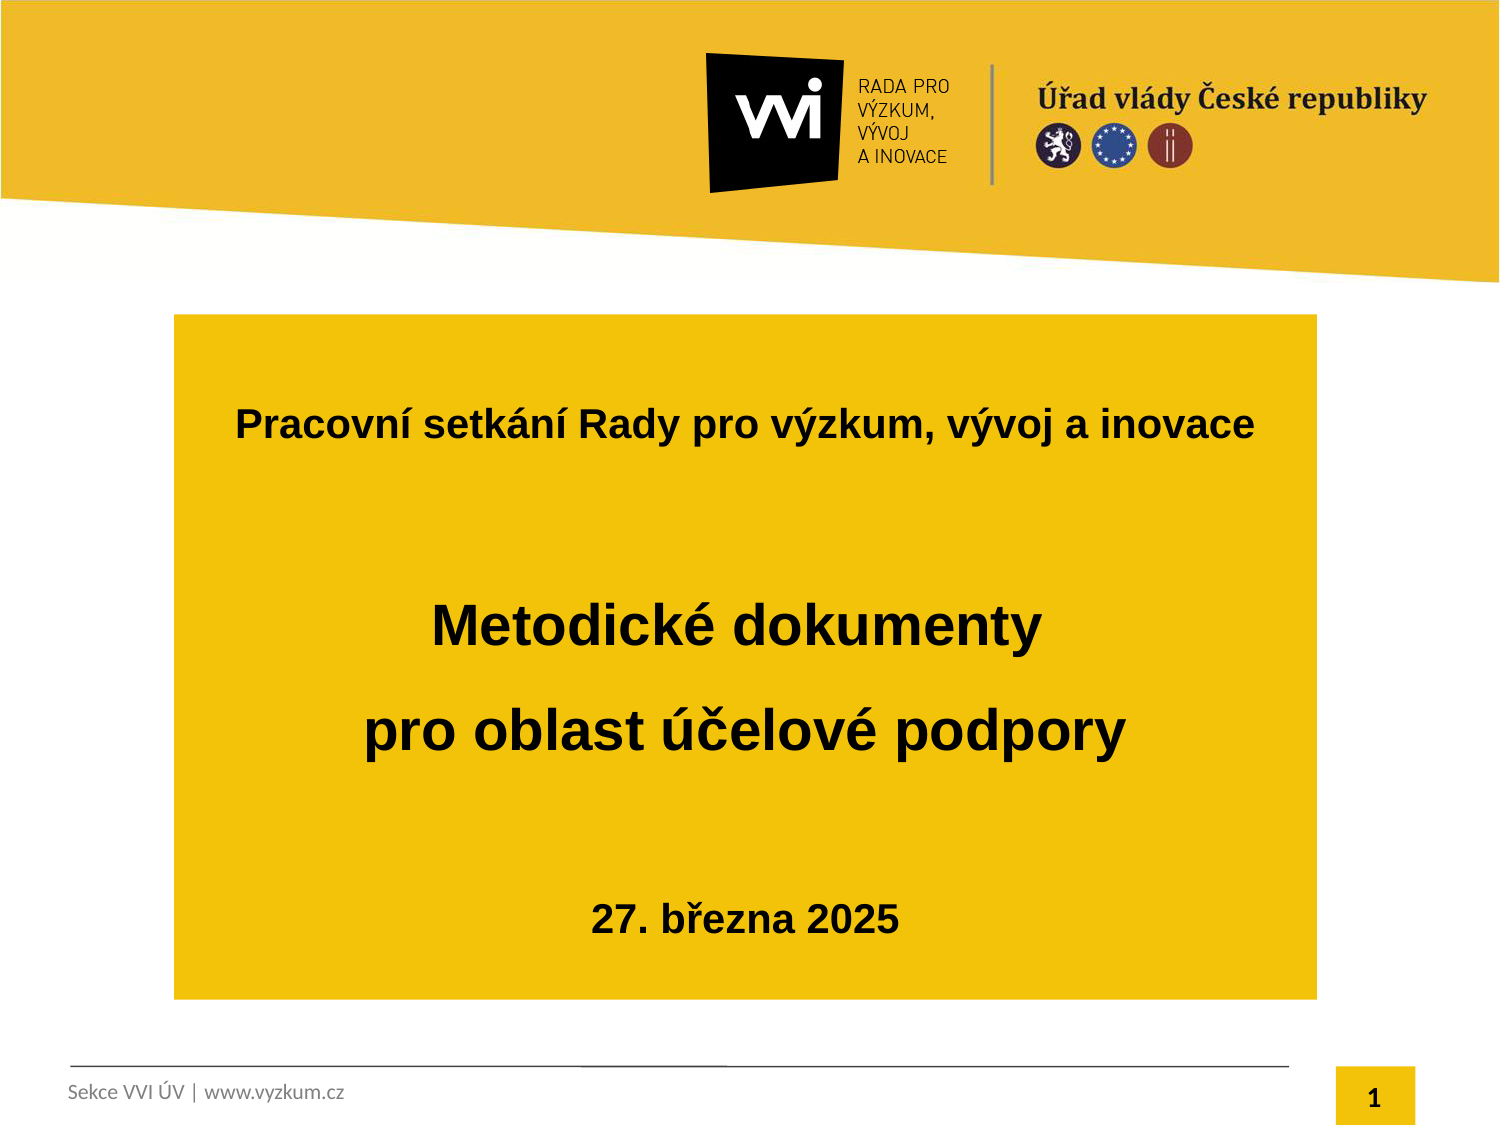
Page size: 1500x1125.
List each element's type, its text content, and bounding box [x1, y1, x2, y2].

text_box Sekce VVI ÚV | www.vyzkum.cz [53, 1070, 621, 1112]
picture [0, 0, 1500, 283]
text_box Pracovní setkání Rady pro výzkum, vývoj a inovace Metodické dokumenty pro oblast účelové podpory 27. března 2025 [172, 312, 1319, 1002]
text_box 1 [1324, 1066, 1424, 1125]
